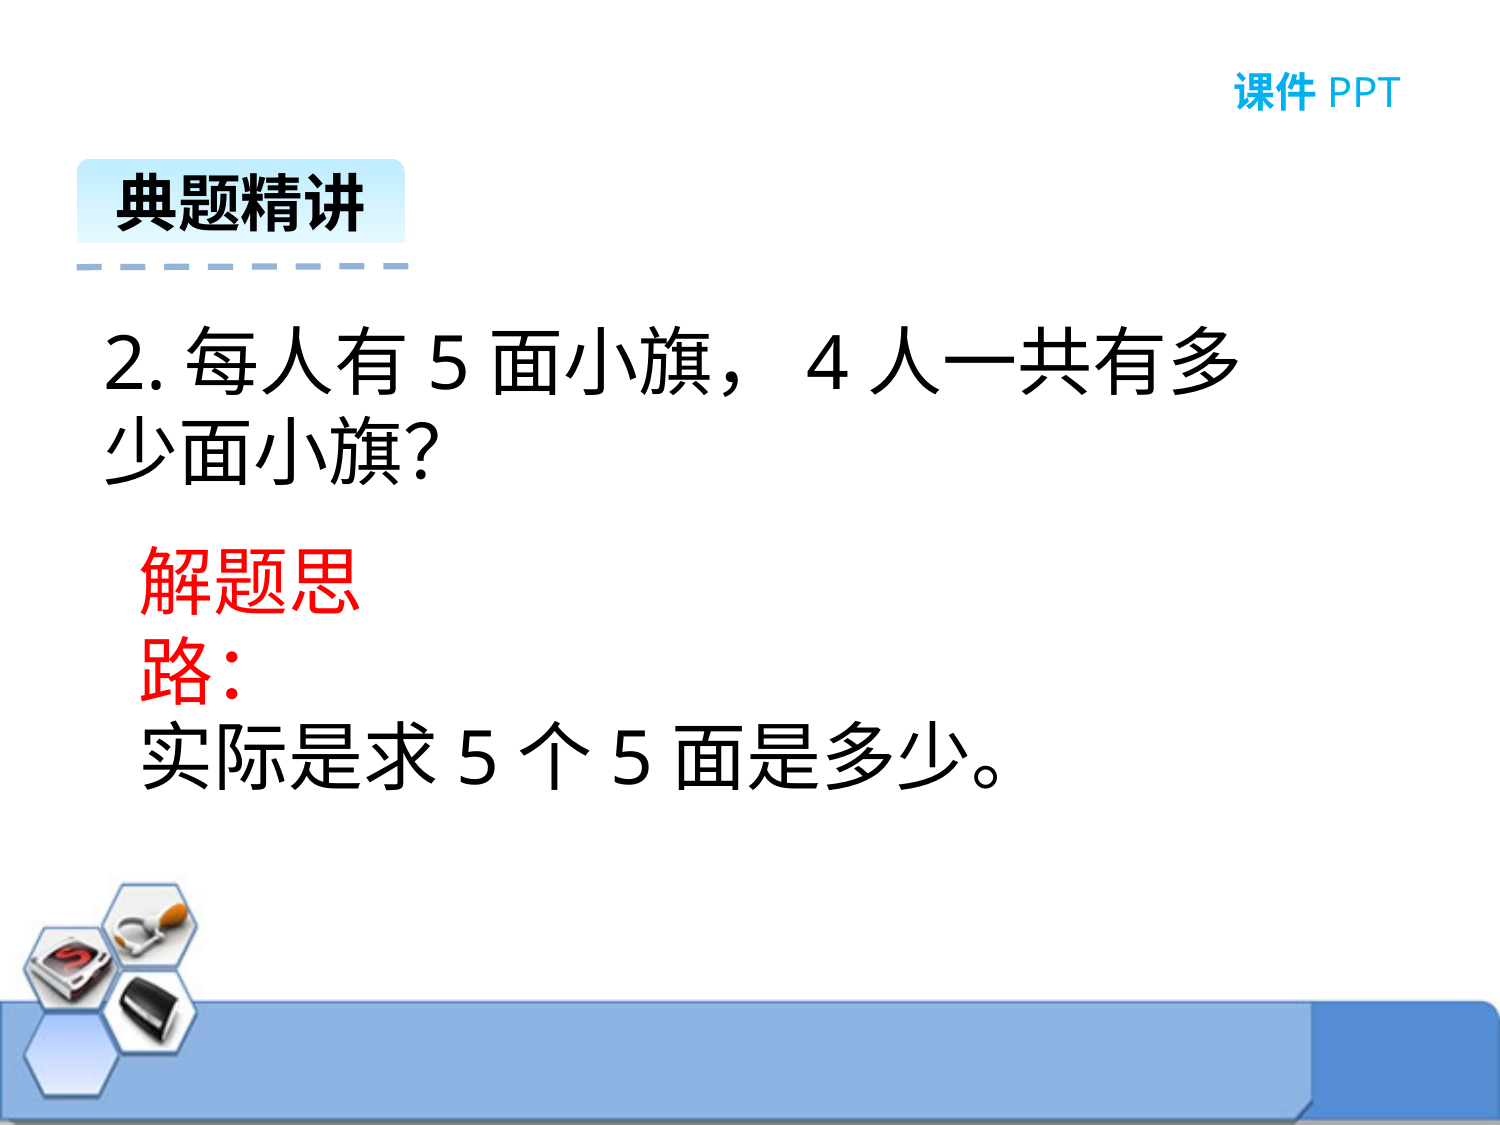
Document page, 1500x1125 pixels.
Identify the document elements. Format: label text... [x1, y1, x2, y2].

text_box 解题思路： [123, 527, 514, 656]
text_box 实际是求5个5面是多少。 [123, 656, 1063, 807]
text_box 典题精讲 [76, 158, 405, 244]
text_box 2.每人有5面小旗，4人一共有多少面小旗？ [88, 307, 1329, 502]
picture [0, 0, 1500, 1125]
text_box 课件PPT [1218, 58, 1418, 124]
